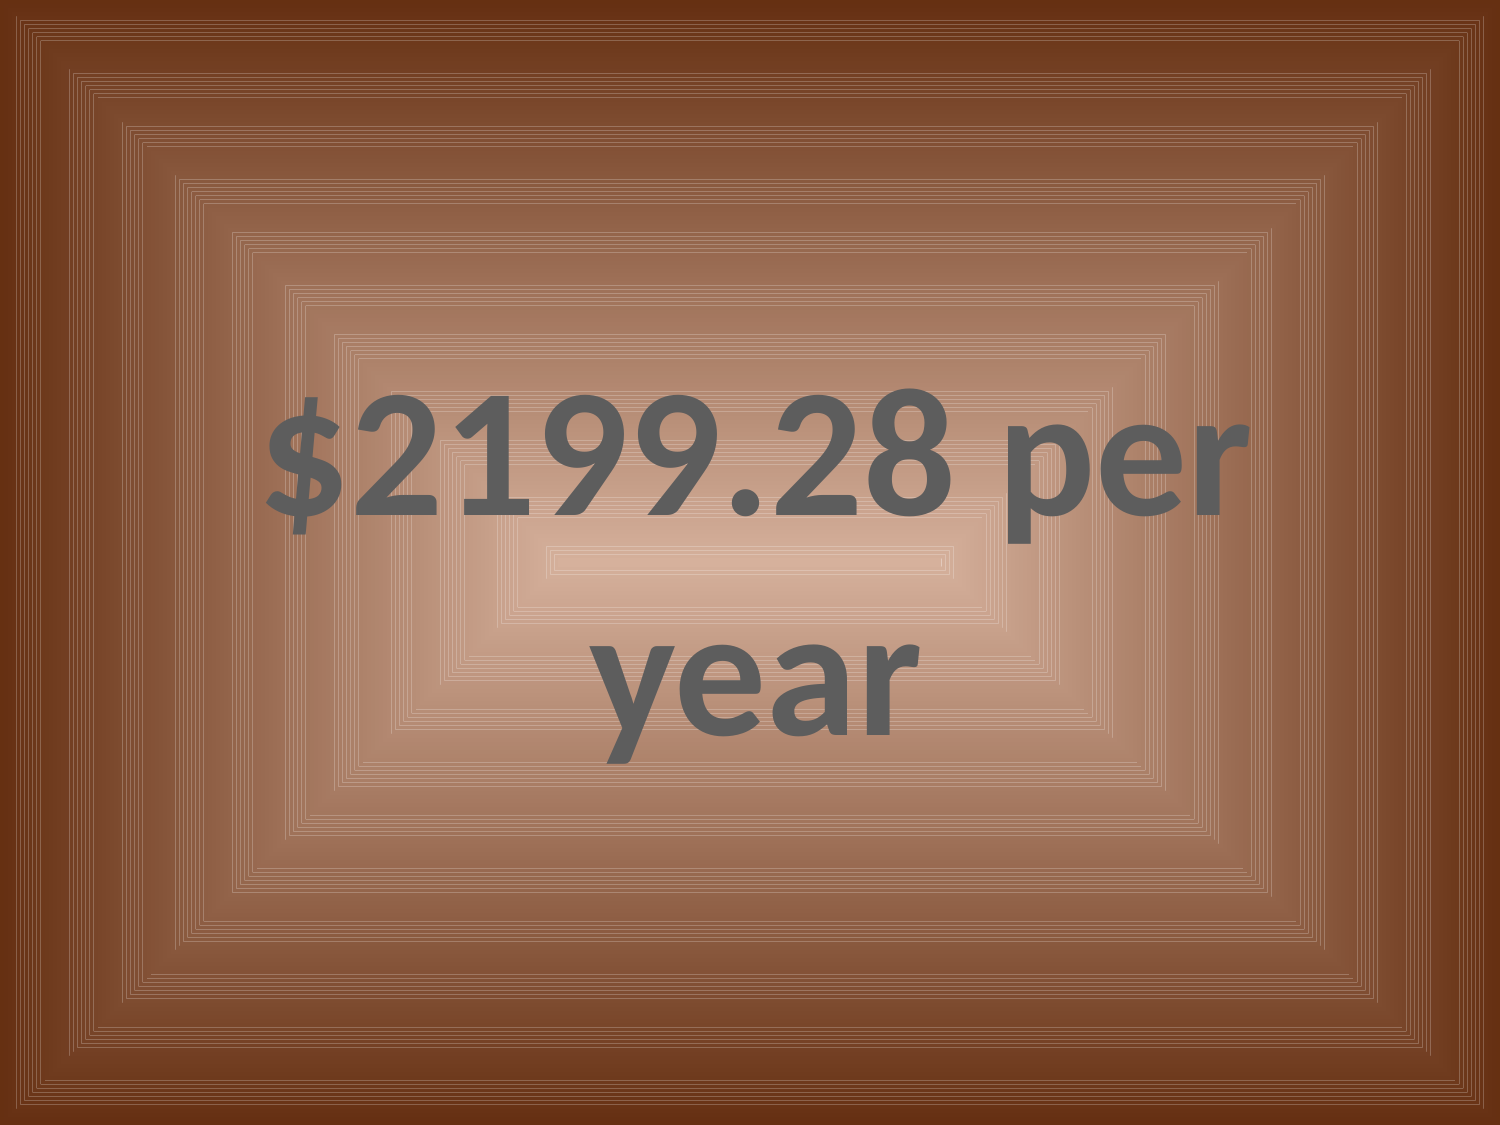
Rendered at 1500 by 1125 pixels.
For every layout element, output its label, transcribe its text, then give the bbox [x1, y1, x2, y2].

text_box $2199.28 per year [137, 324, 1375, 780]
